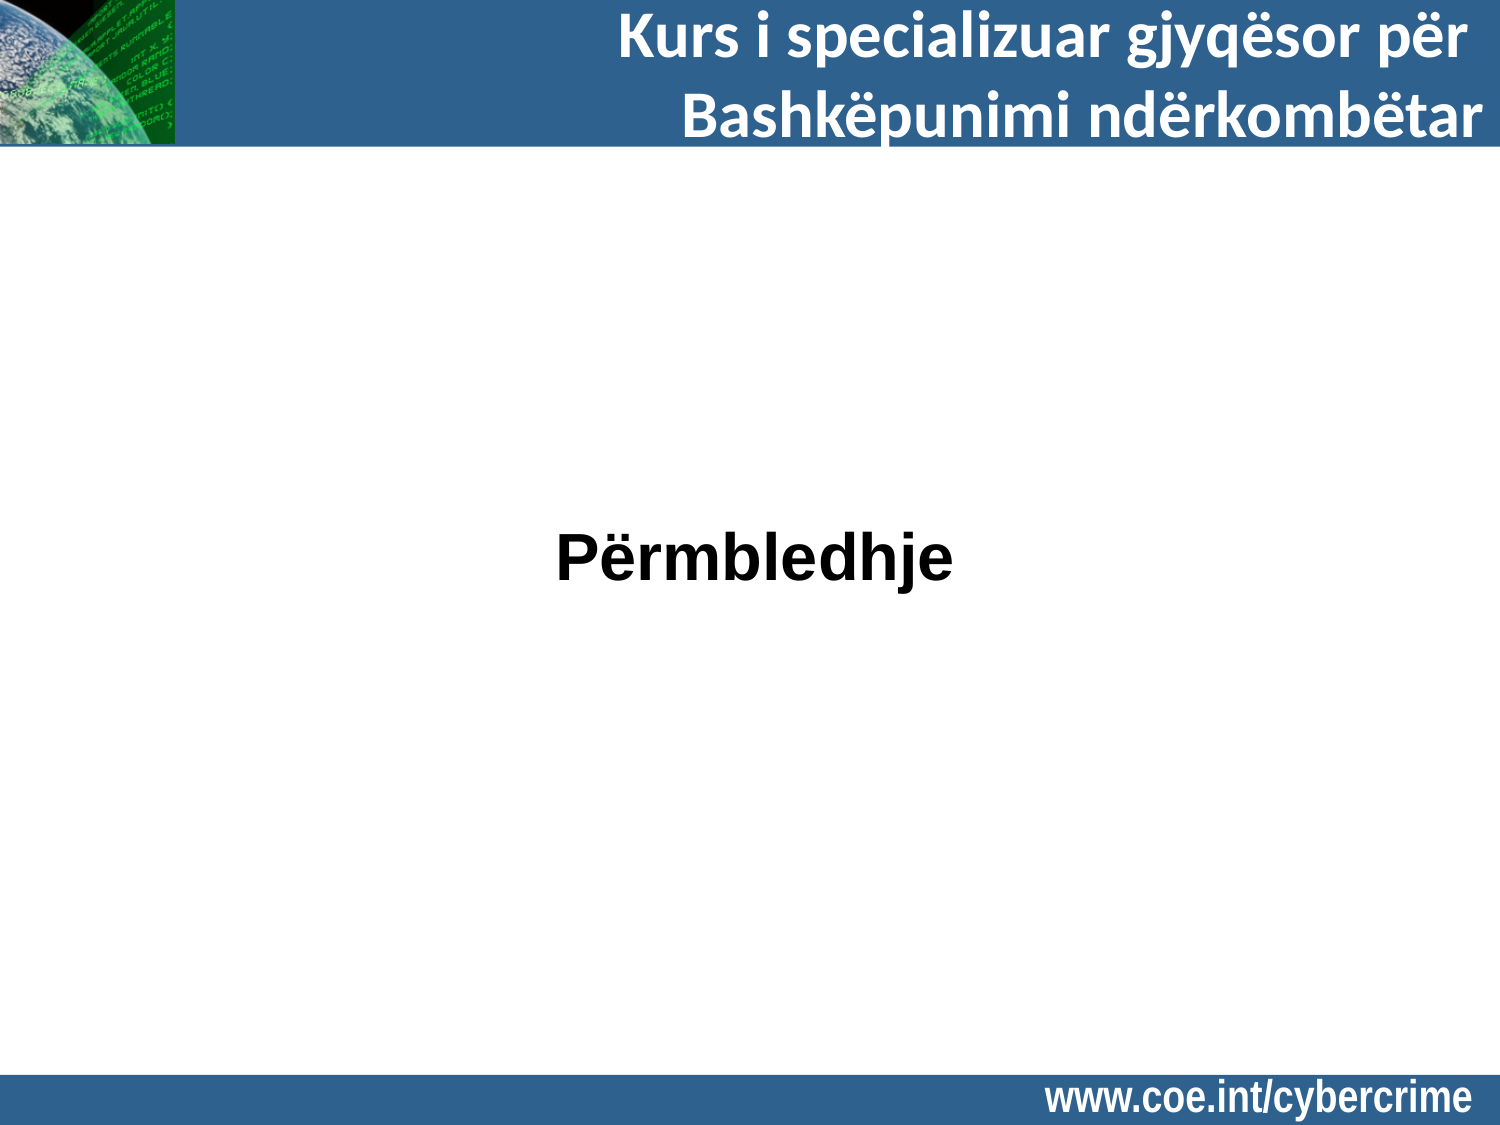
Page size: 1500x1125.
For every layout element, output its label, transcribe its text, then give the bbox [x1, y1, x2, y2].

text_box www.coe.int/cybercrime [1030, 1059, 1500, 1125]
picture [0, 0, 175, 144]
text_box Përmbledhje [56, 441, 1455, 665]
text_box Kurs i specializuar gjyqësor për Bashkëpunimi ndërkombëtar [177, 0, 1500, 149]
text_box [0, 1073, 1030, 1125]
